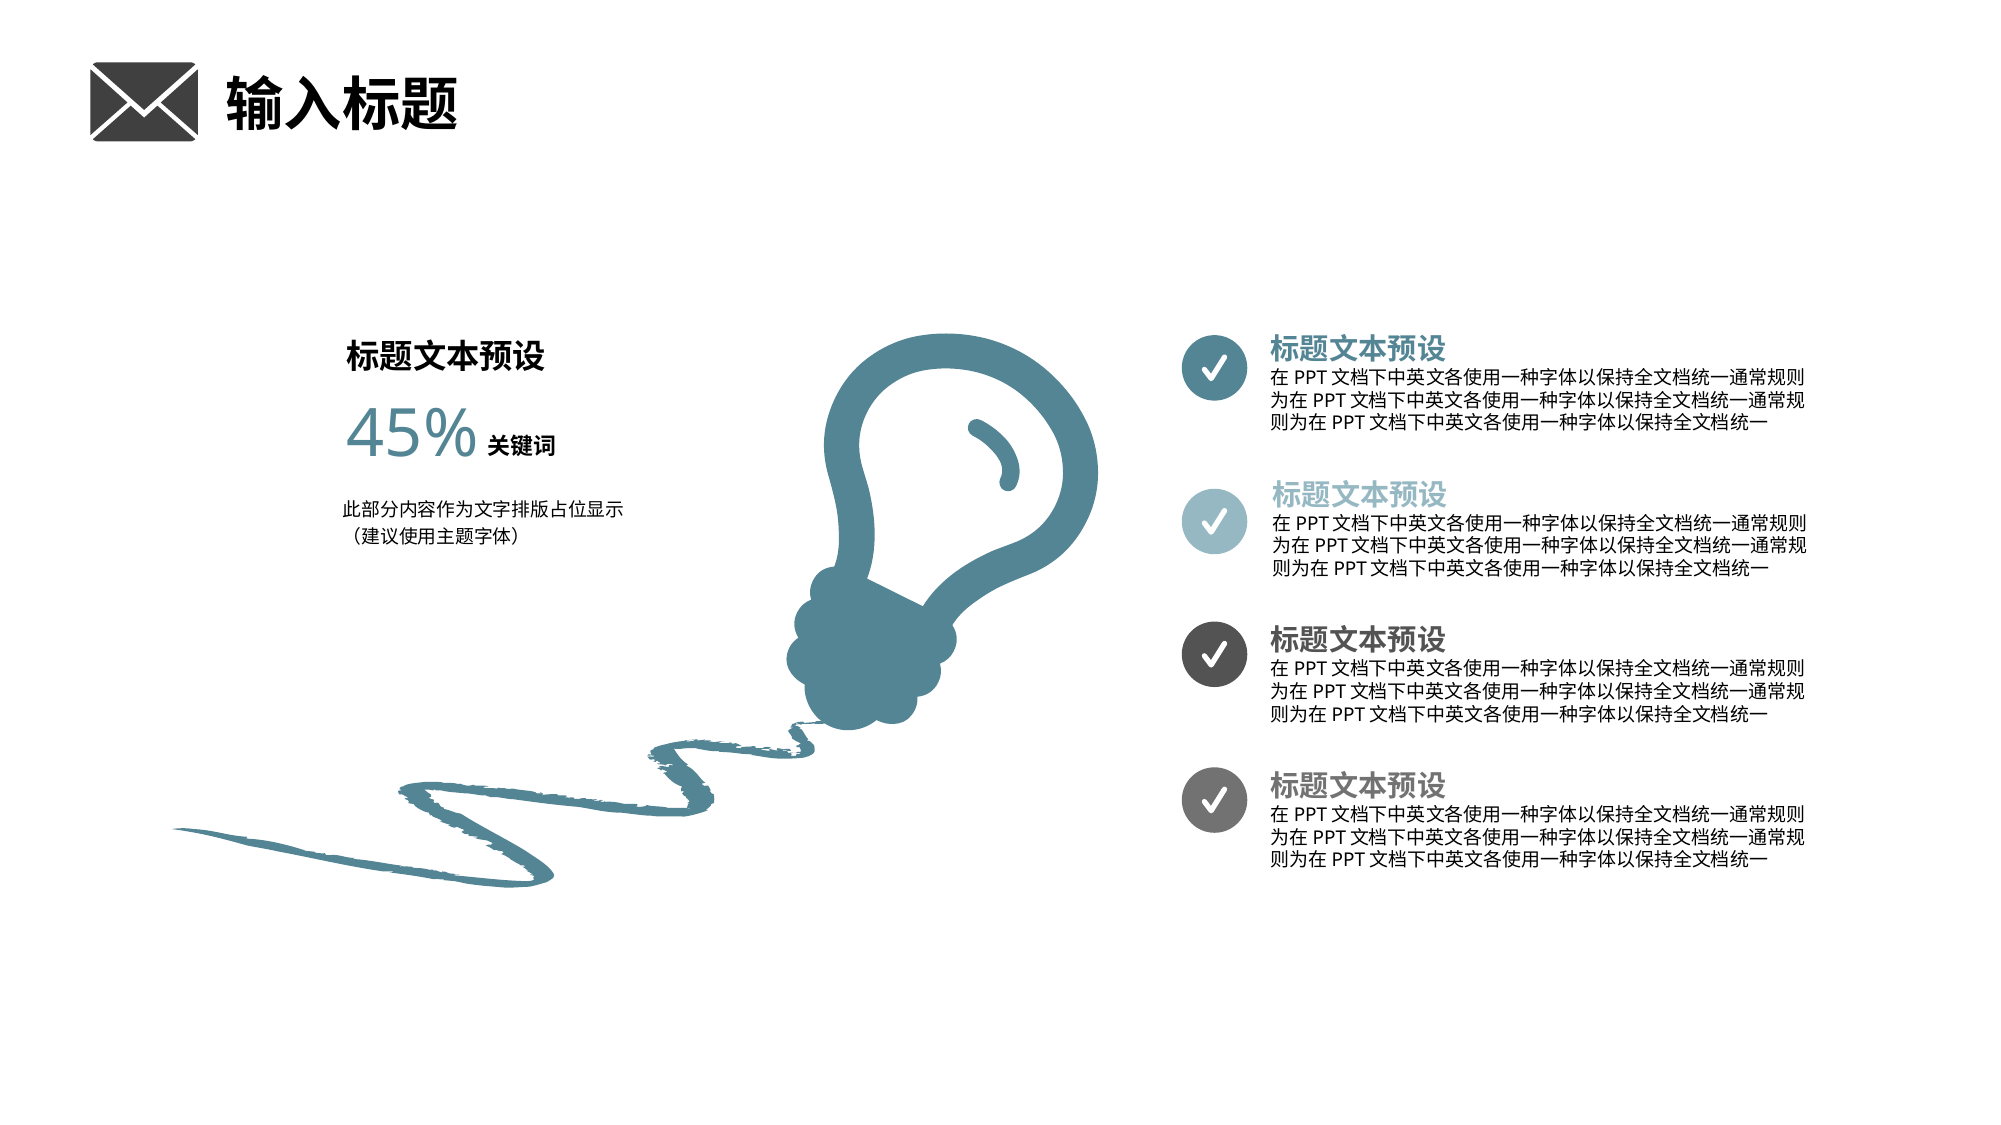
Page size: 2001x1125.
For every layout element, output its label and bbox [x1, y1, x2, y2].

text_box [90, 59, 481, 146]
text_box [171, 327, 1834, 888]
